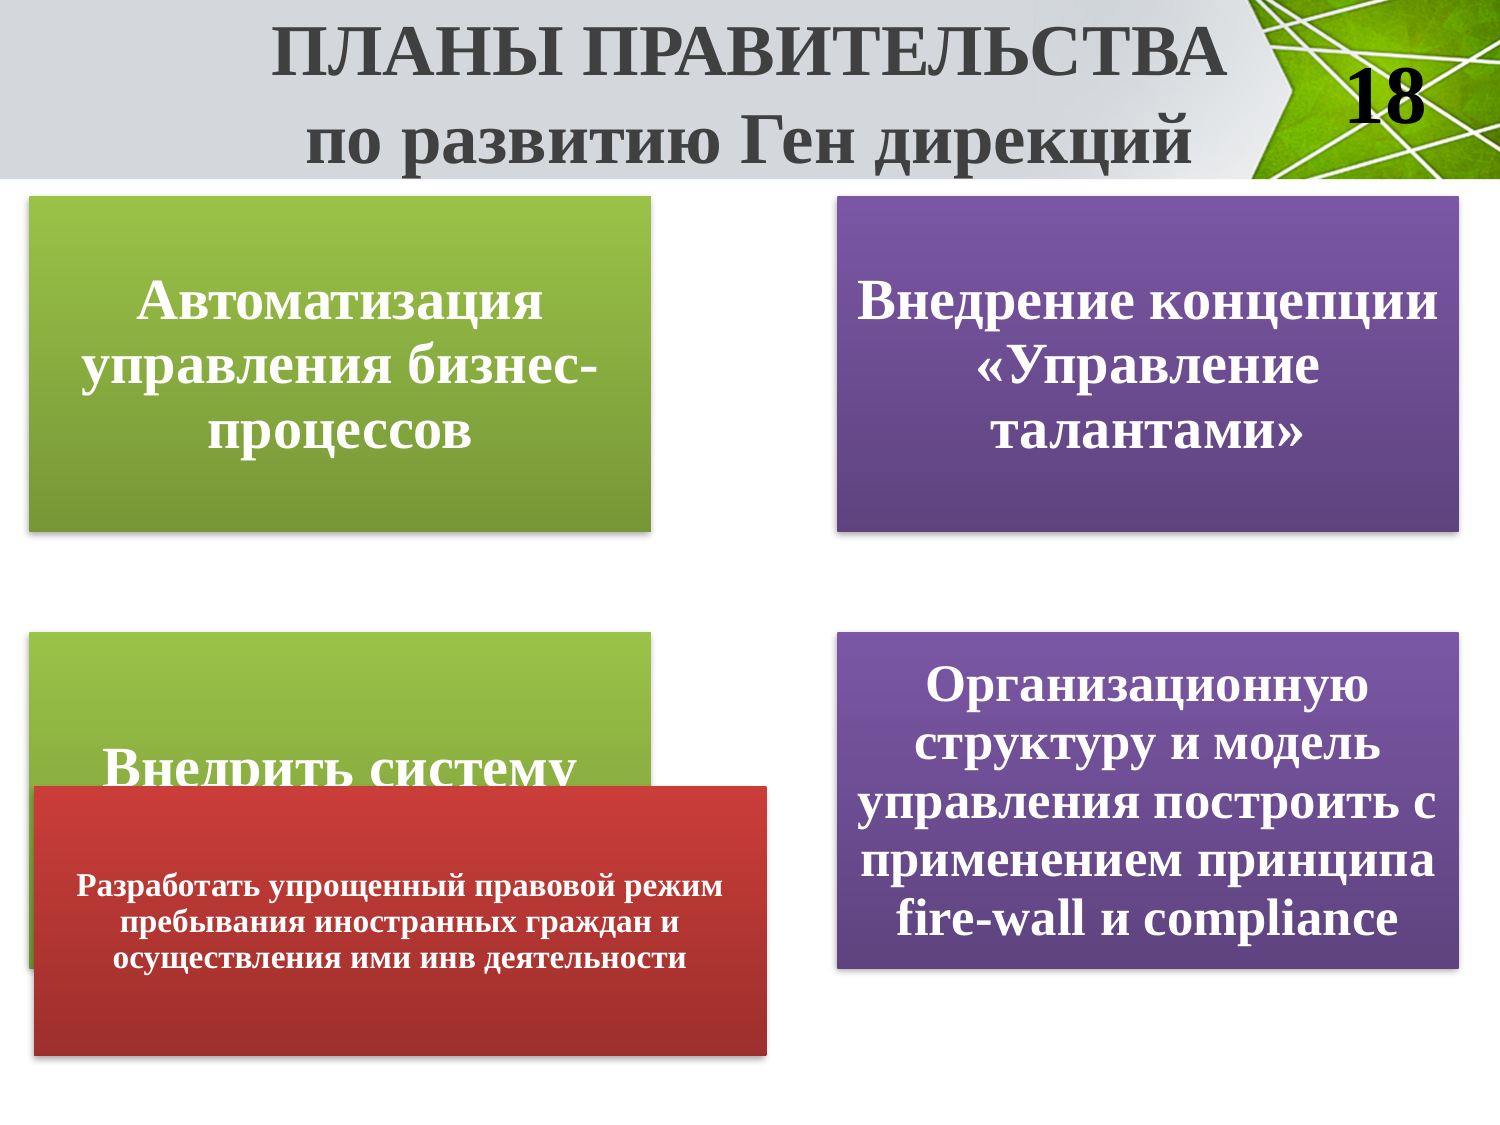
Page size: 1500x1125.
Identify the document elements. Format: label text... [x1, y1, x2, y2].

text_box 18 [1328, 32, 1447, 148]
title ПЛАНЫ ПРАВИТЕЛЬСТВА по развитию Ген дирекций [0, 2, 1500, 179]
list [29, 196, 1460, 1107]
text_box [33, 786, 767, 1057]
picture [0, 179, 1500, 1125]
